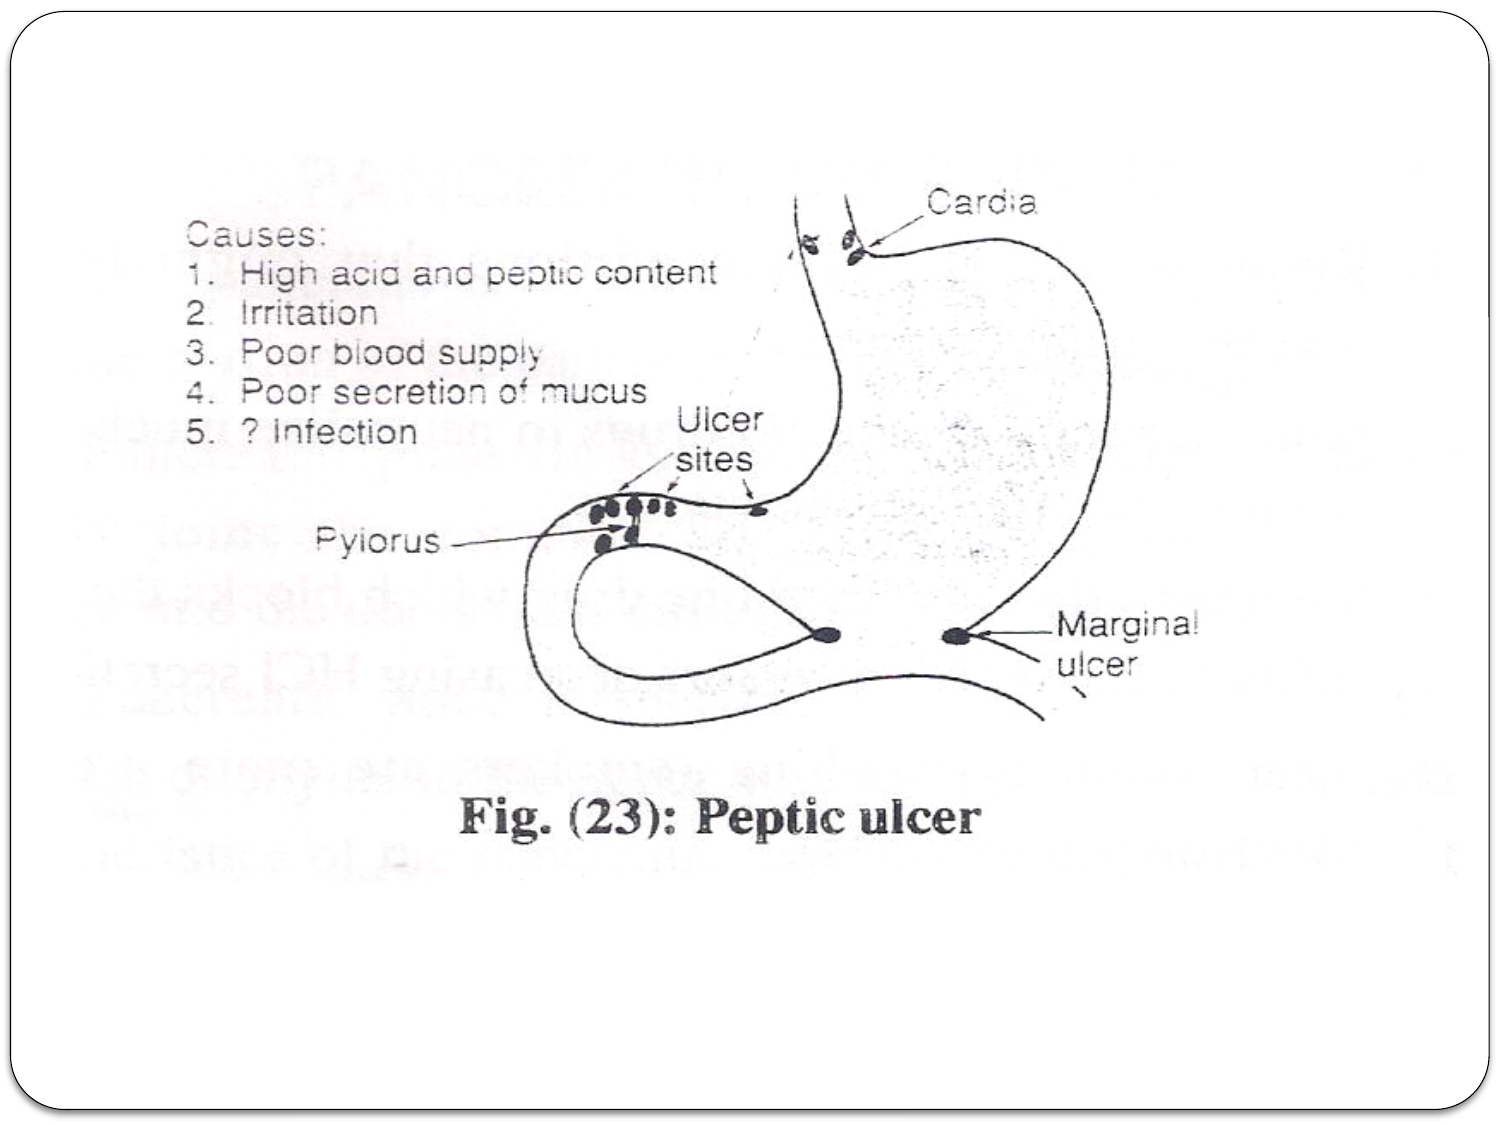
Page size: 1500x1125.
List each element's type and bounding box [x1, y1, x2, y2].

picture [76, 152, 1459, 883]
